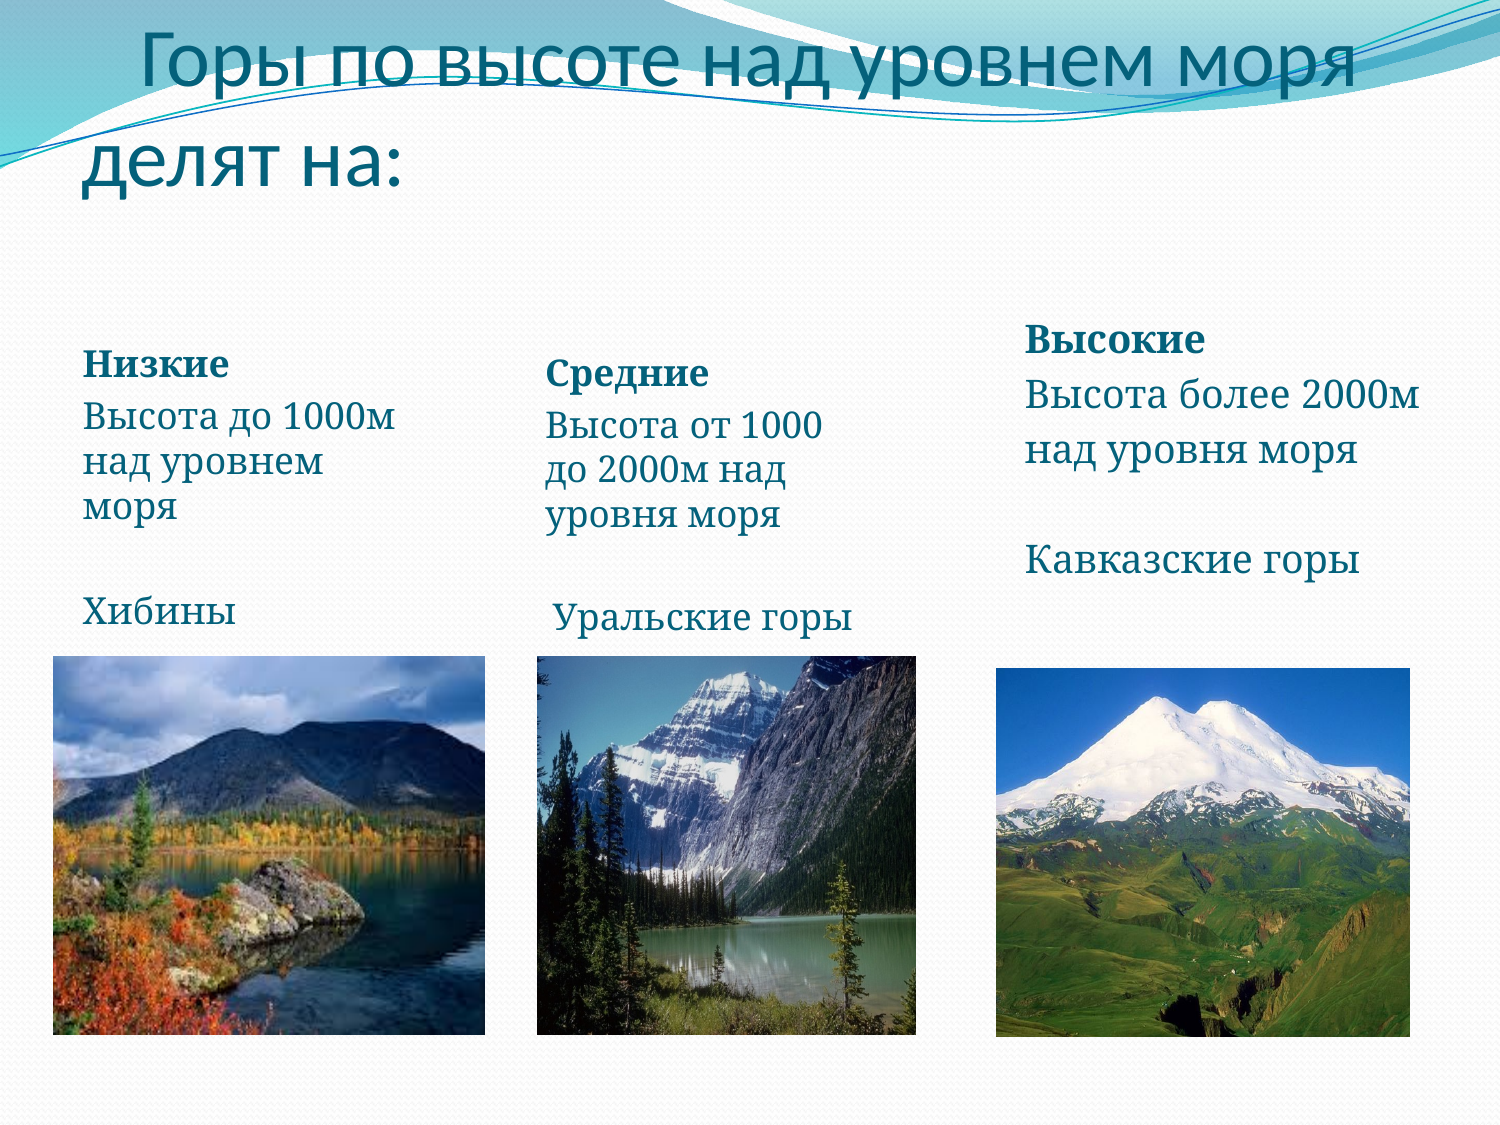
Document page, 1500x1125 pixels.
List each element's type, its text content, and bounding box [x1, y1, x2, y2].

picture [52, 656, 485, 1036]
list Низкие Высота до 1000м над уровнем моря Хибины [75, 338, 408, 634]
title Горы по высоте над уровнем моря делят на: [75, 115, 1425, 303]
list Высокие Высота более 2000м над уровня моря Кавказские горы [1009, 314, 1436, 634]
list Средние Высота от 1000 до 2000м над уровня моря Уральские горы [537, 349, 869, 646]
picture [537, 656, 916, 1036]
picture [996, 668, 1411, 1038]
